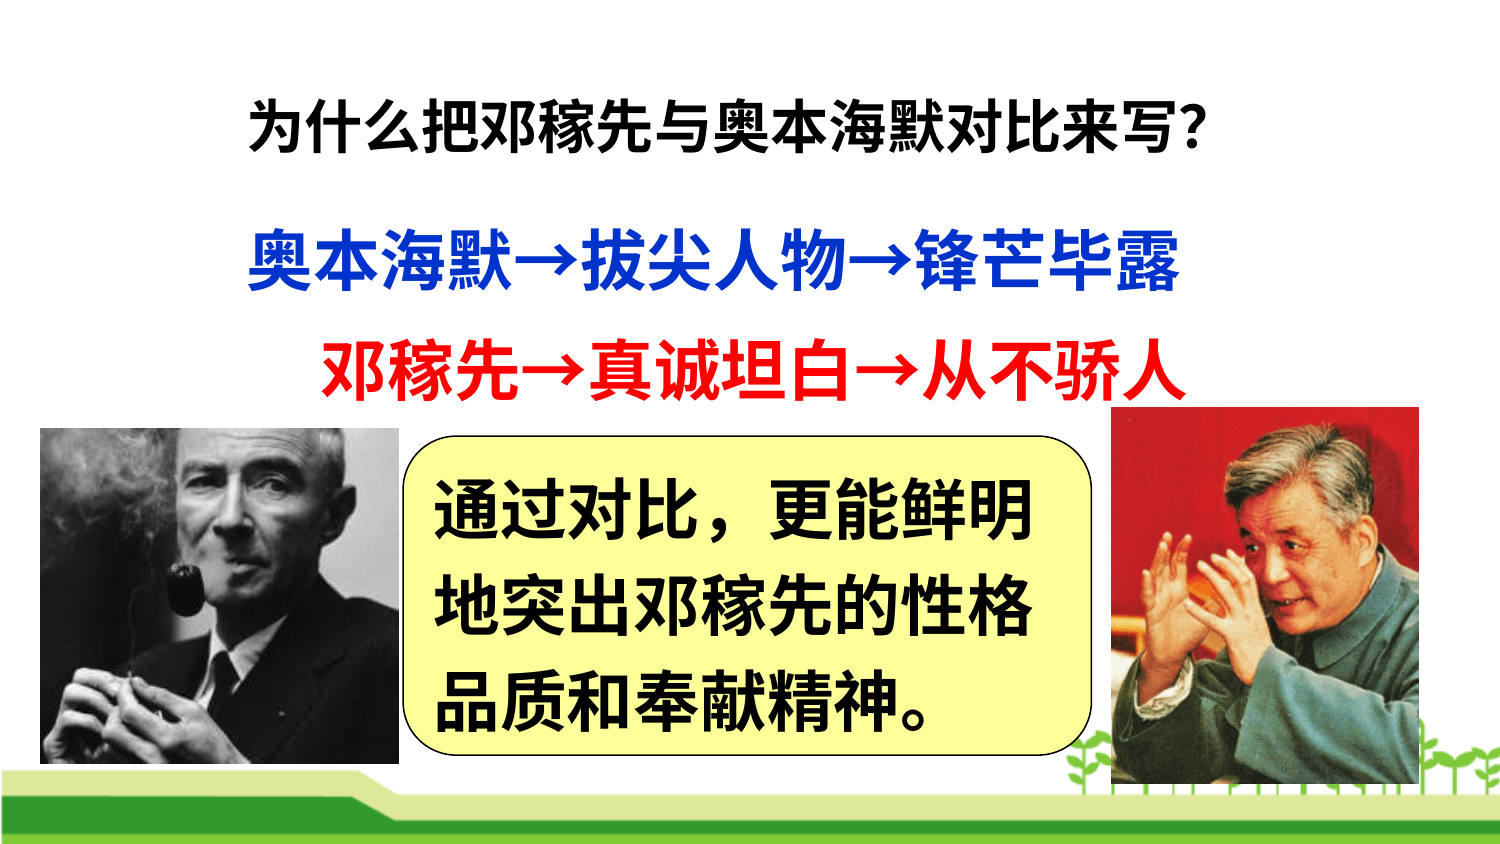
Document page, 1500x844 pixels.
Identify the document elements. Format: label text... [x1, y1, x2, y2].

text_box 为什么把邓稼先与奥本海默对比来写？ [231, 61, 1283, 168]
picture [0, 0, 1500, 844]
text_box 通过对比，更能鲜明地突出邓稼先的性格品质和奉献精神。 [403, 436, 1092, 756]
text_box 邓稼先→真诚坦白→从不骄人 [305, 305, 1204, 417]
text_box 奥本海默→拔尖人物→锋芒毕露 [231, 195, 1213, 307]
